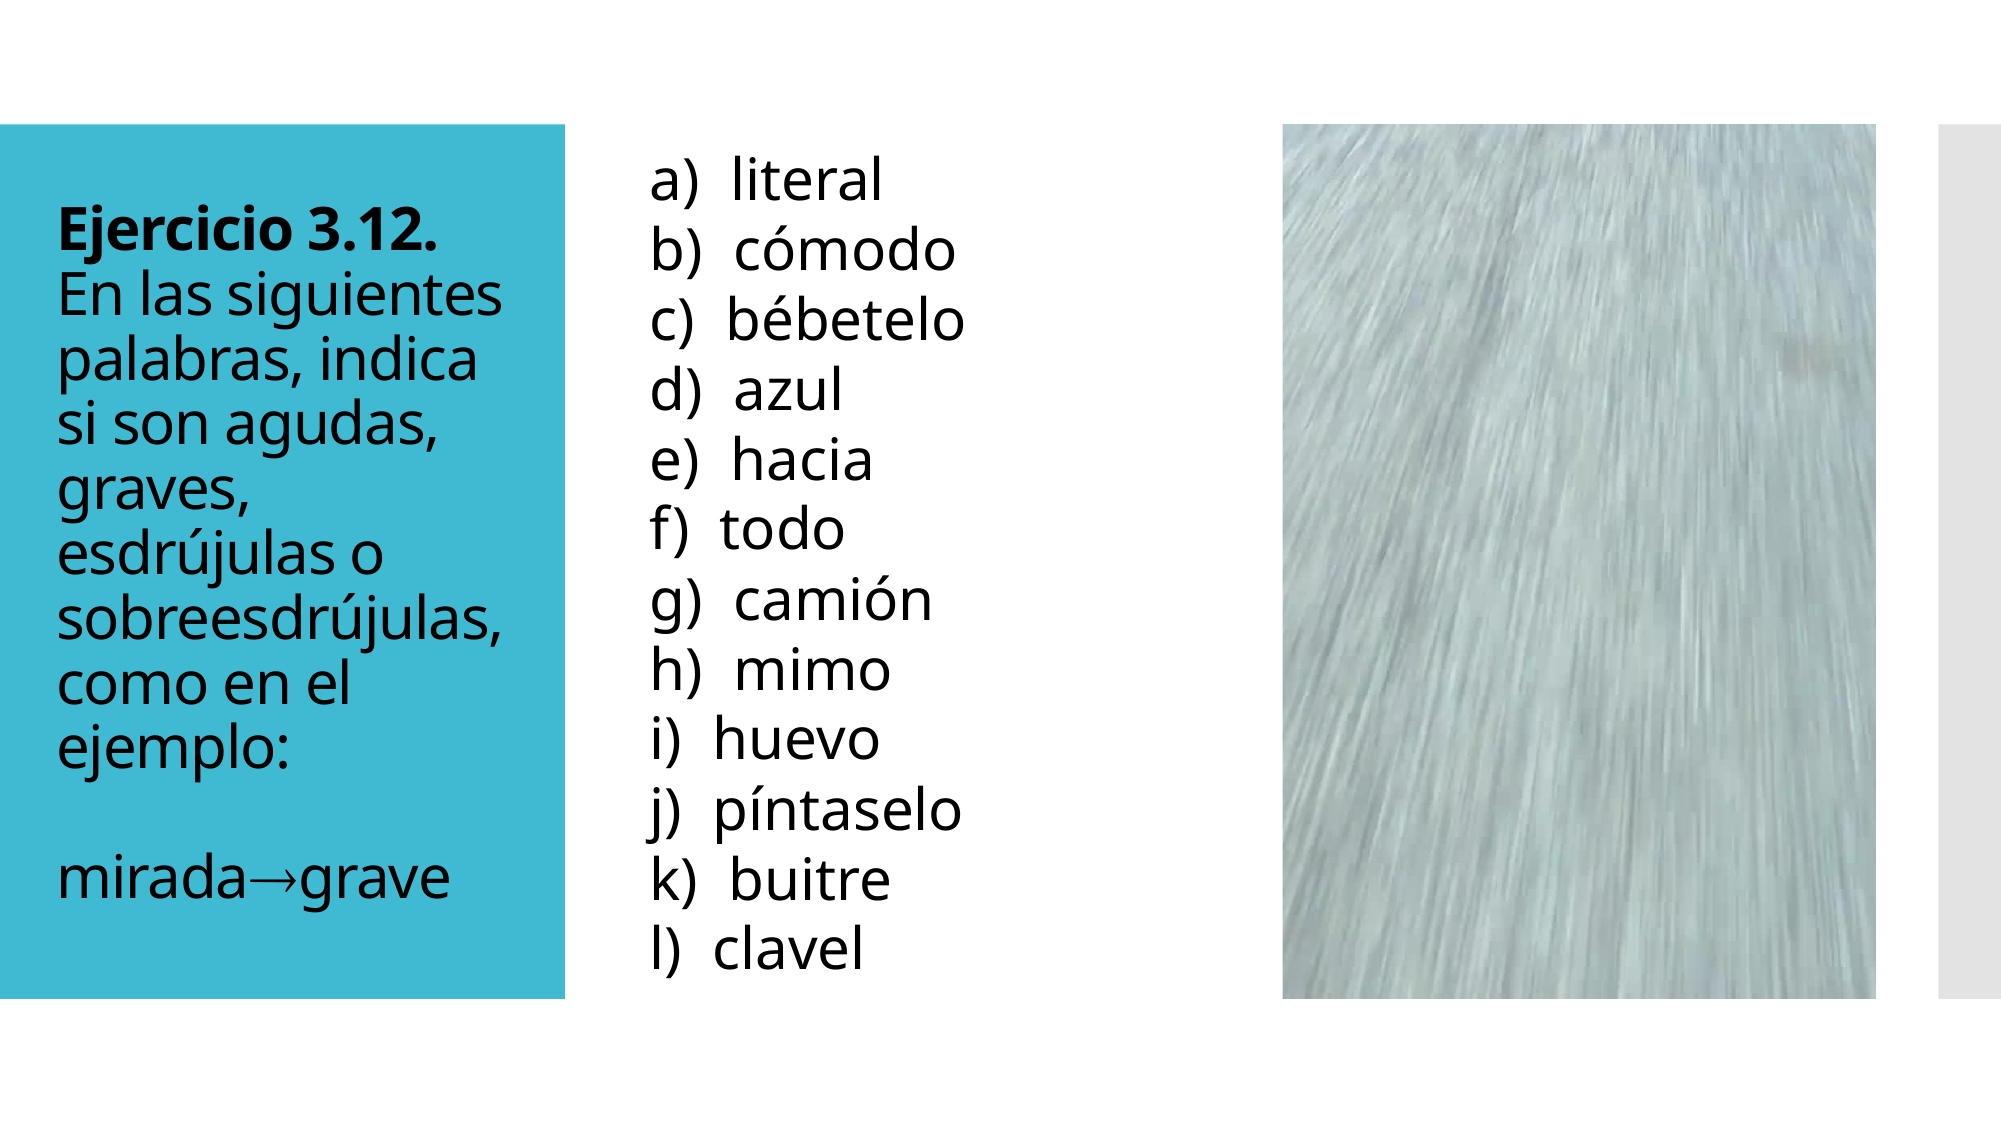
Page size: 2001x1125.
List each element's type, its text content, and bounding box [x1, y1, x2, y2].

list a) literal b) cómodo c) bébetelo d) azul e) hacia f) todo g) camión h) mimo i) huevo j) píntaselo k) buitre l) clavel [634, 141, 1223, 982]
picture [1282, 124, 1877, 1000]
title Ejercicio 3.12. En las siguientes palabras, indica si son agudas, graves, esdrújulas o sobreesdrújulas, como en el ejemplo: miradagrave [41, 184, 525, 982]
